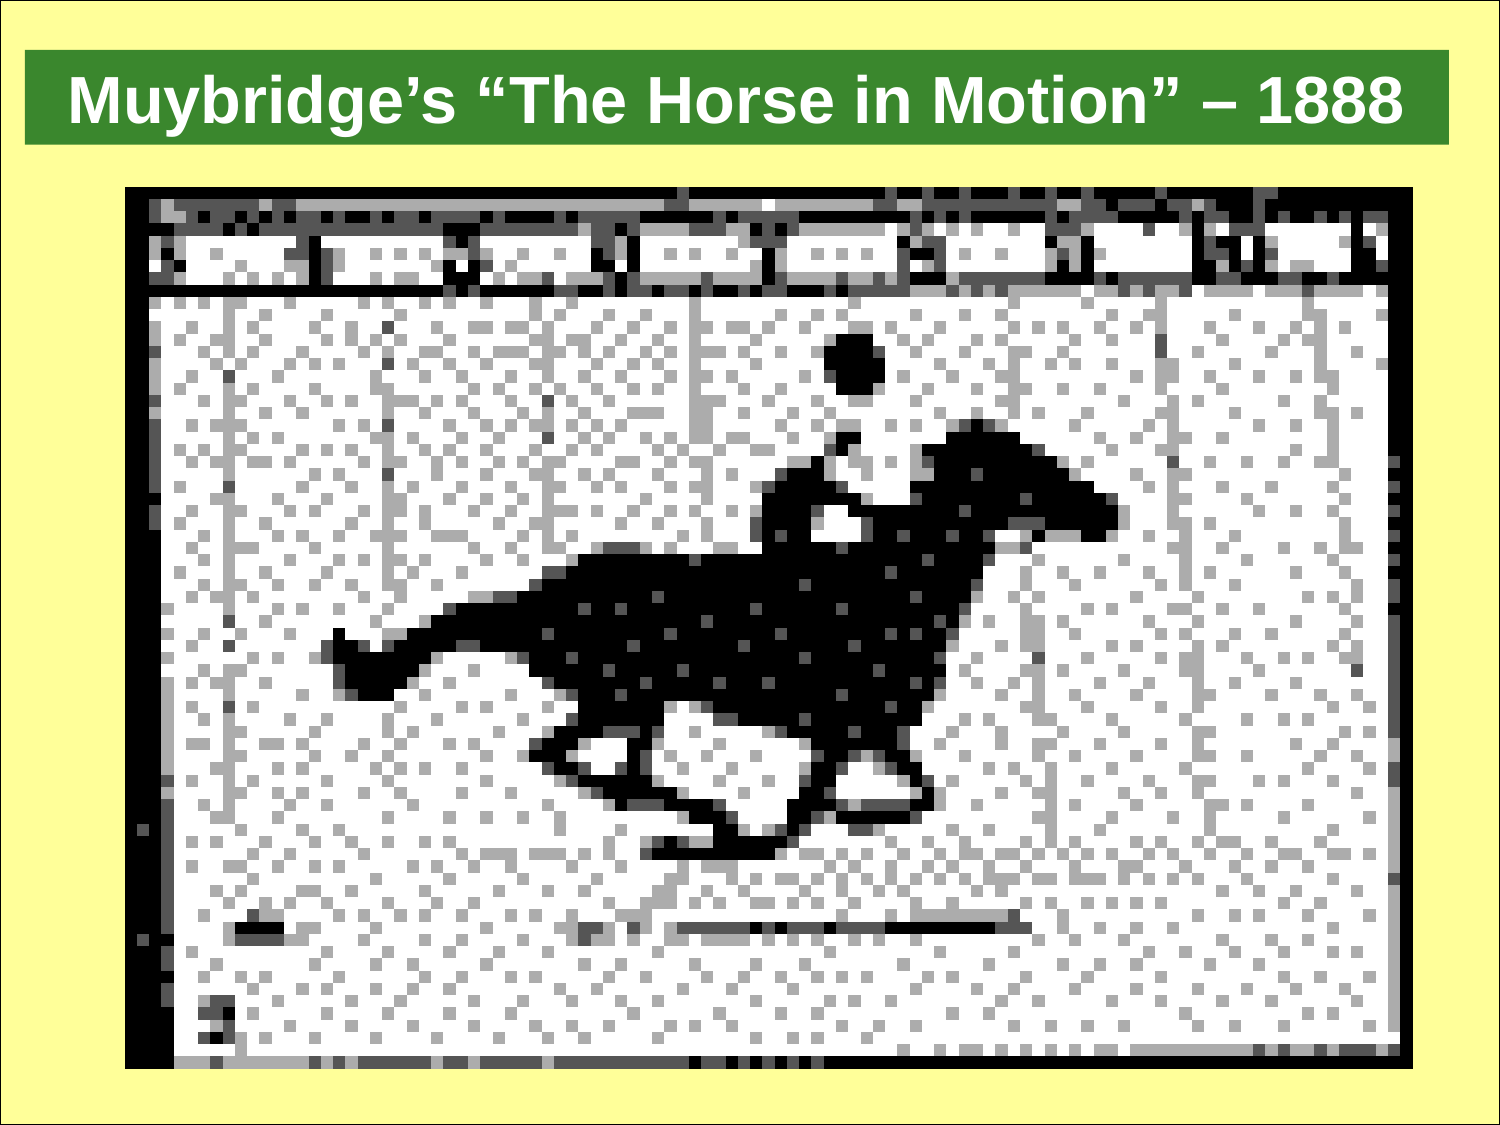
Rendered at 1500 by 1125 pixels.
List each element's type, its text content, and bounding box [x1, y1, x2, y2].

text_box [0, 0, 1500, 1125]
picture [124, 187, 1413, 1070]
text_box Muybridge’s “The Horse in Motion” – 1888 [24, 49, 1449, 145]
